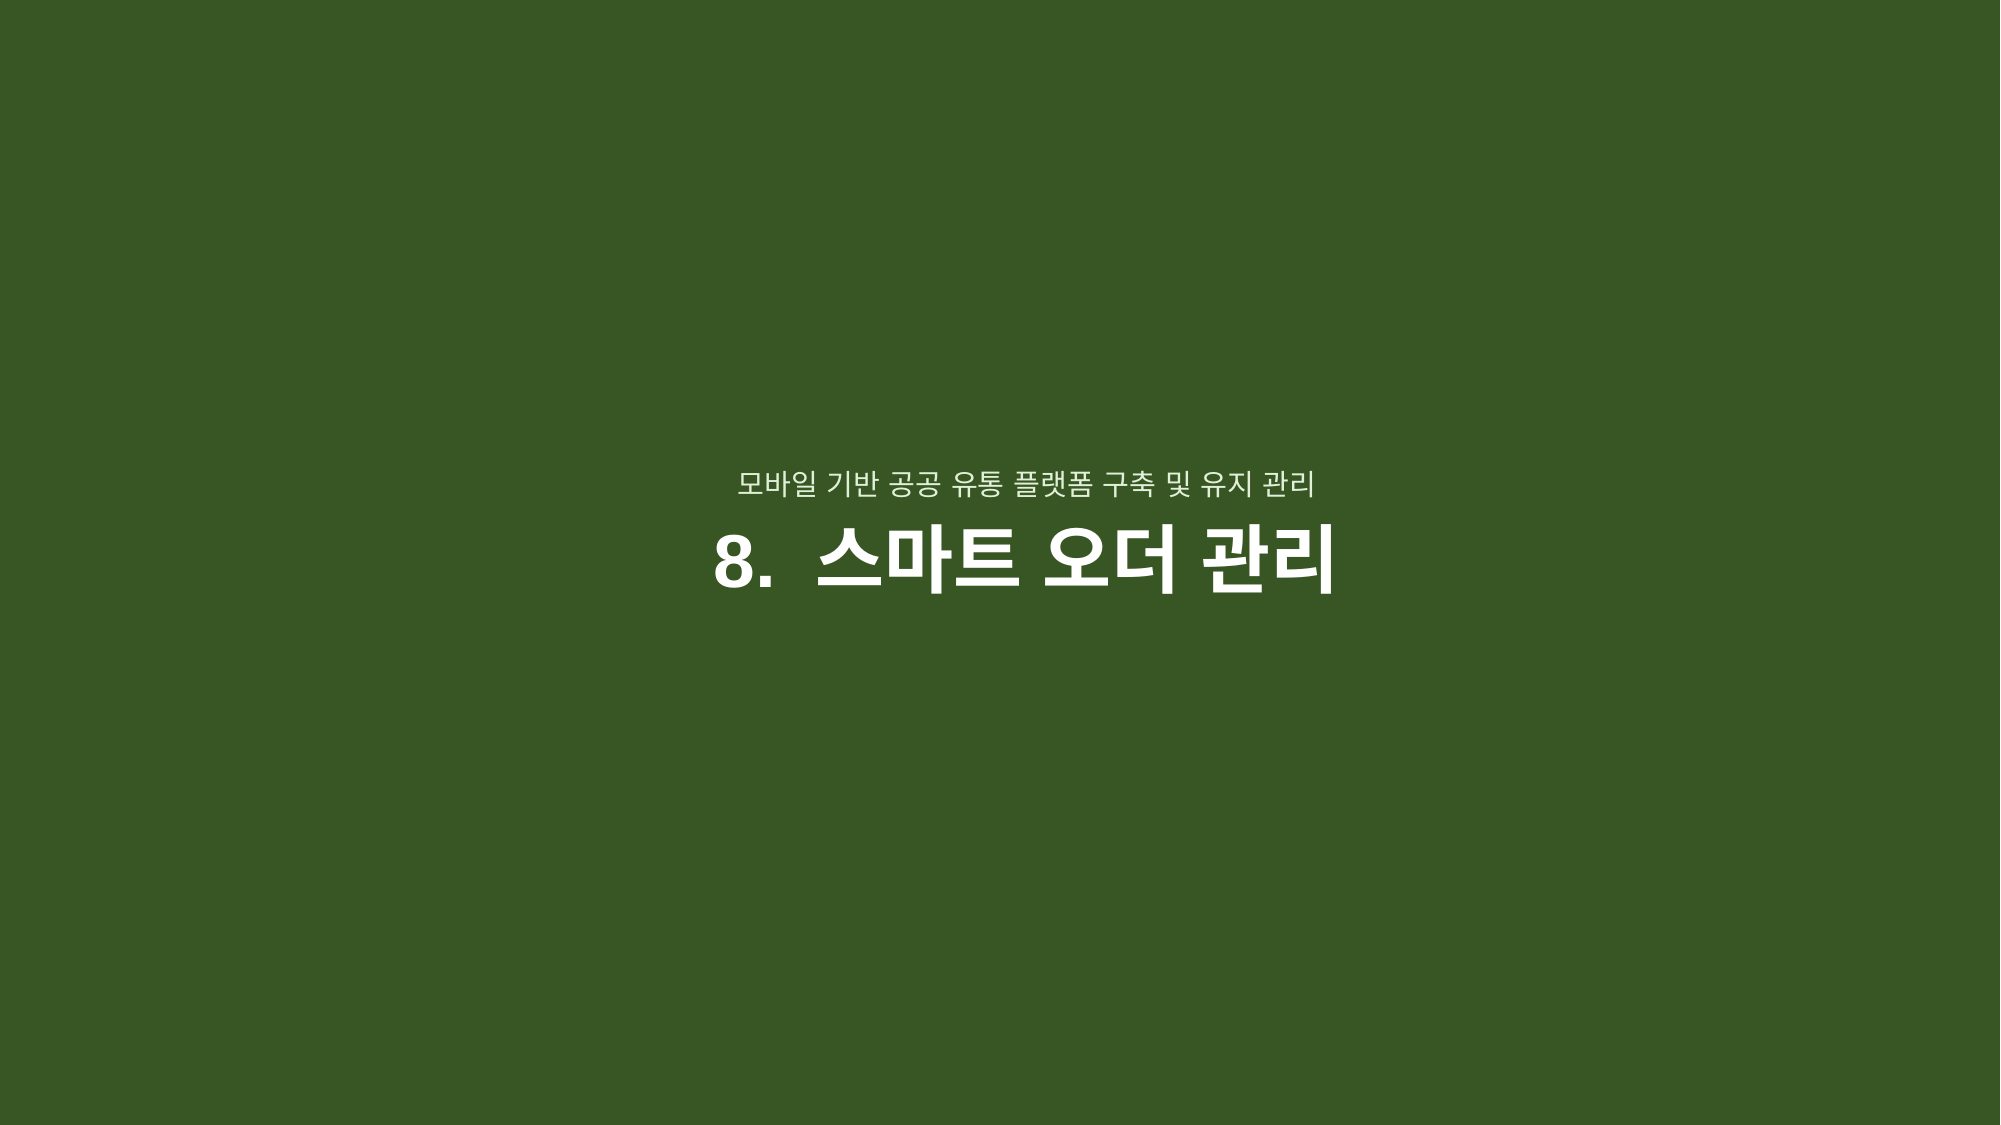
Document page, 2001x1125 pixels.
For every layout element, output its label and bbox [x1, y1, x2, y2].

text_box [579, 426, 1475, 611]
